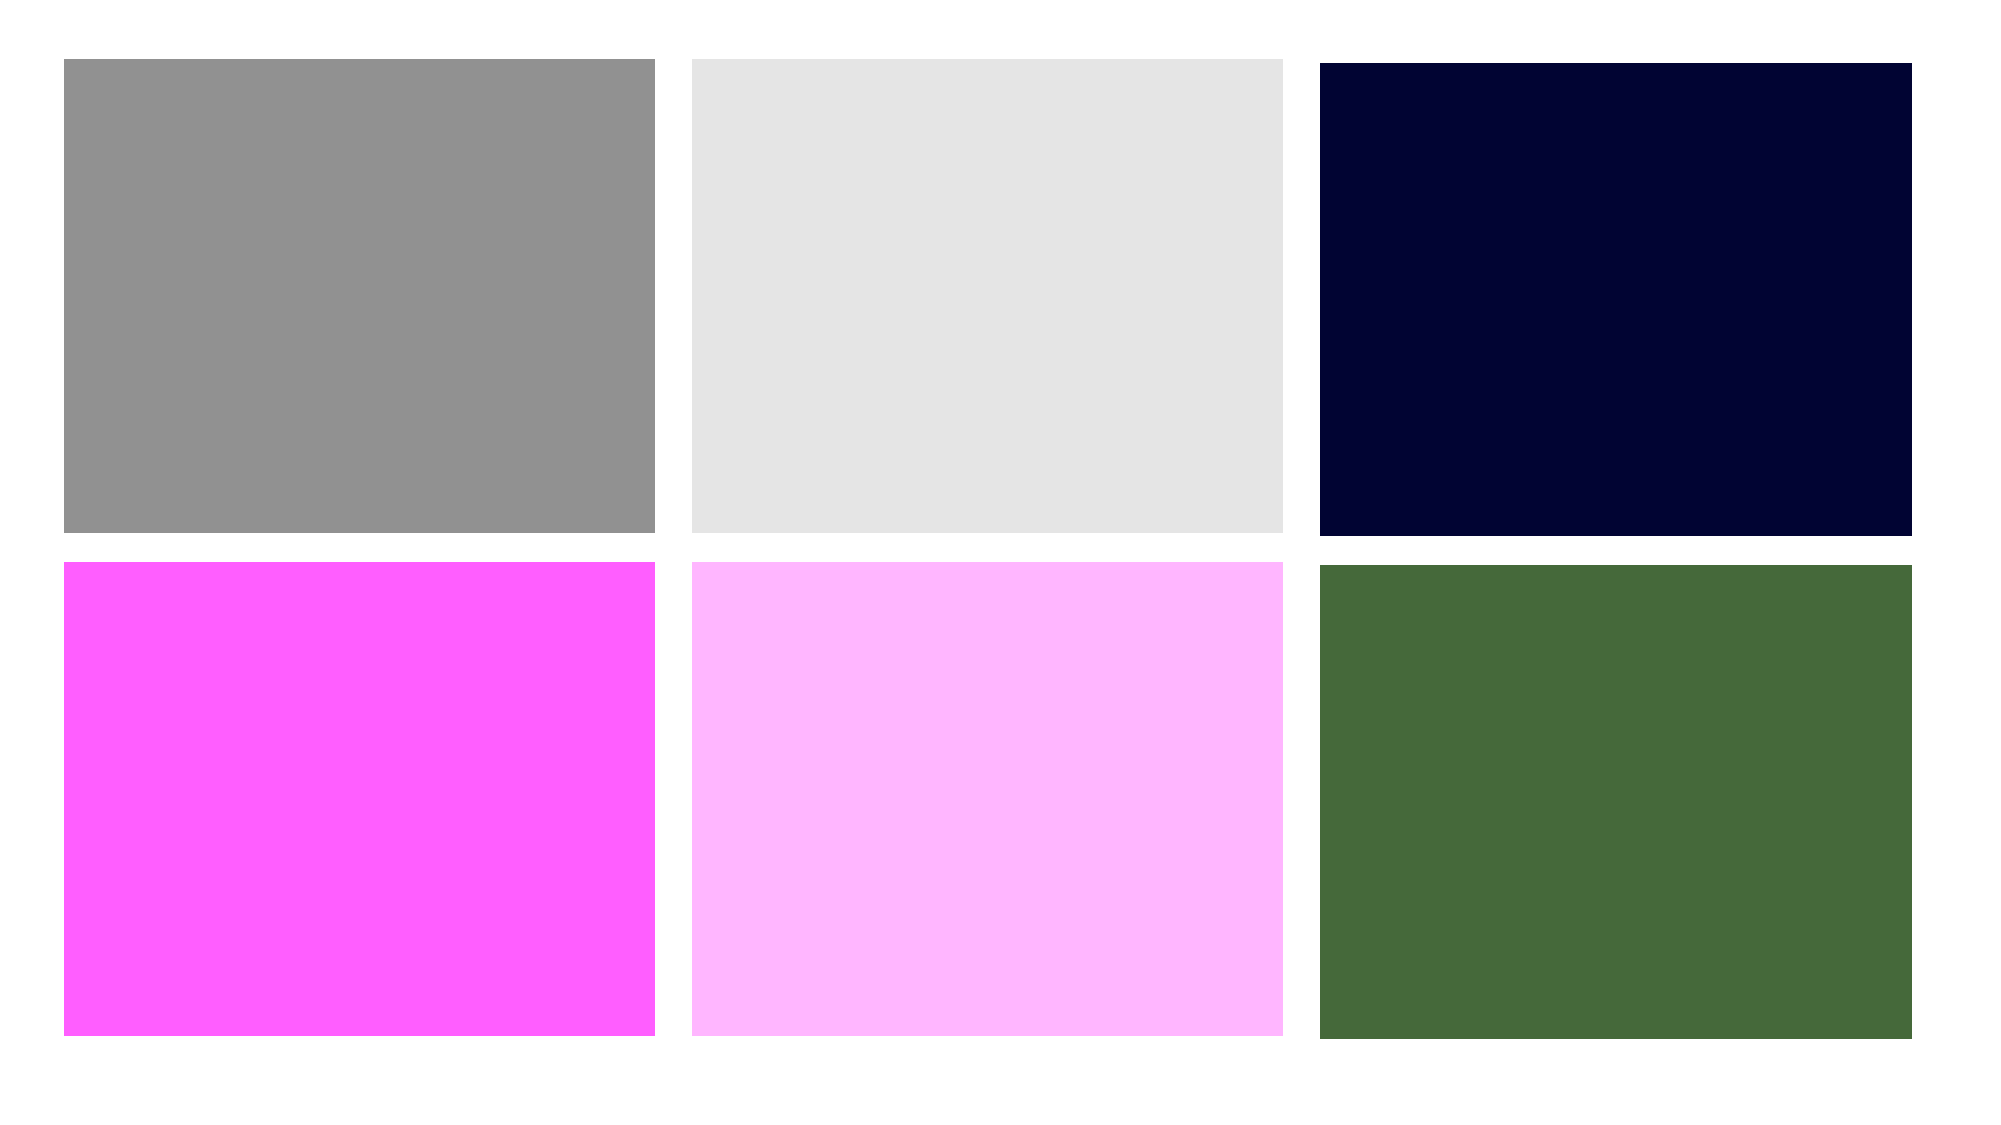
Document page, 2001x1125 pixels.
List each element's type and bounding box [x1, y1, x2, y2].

picture [692, 59, 1283, 533]
picture [1320, 63, 1912, 536]
picture [63, 562, 655, 1036]
picture [63, 59, 655, 533]
picture [692, 562, 1283, 1036]
picture [1320, 565, 1912, 1039]
